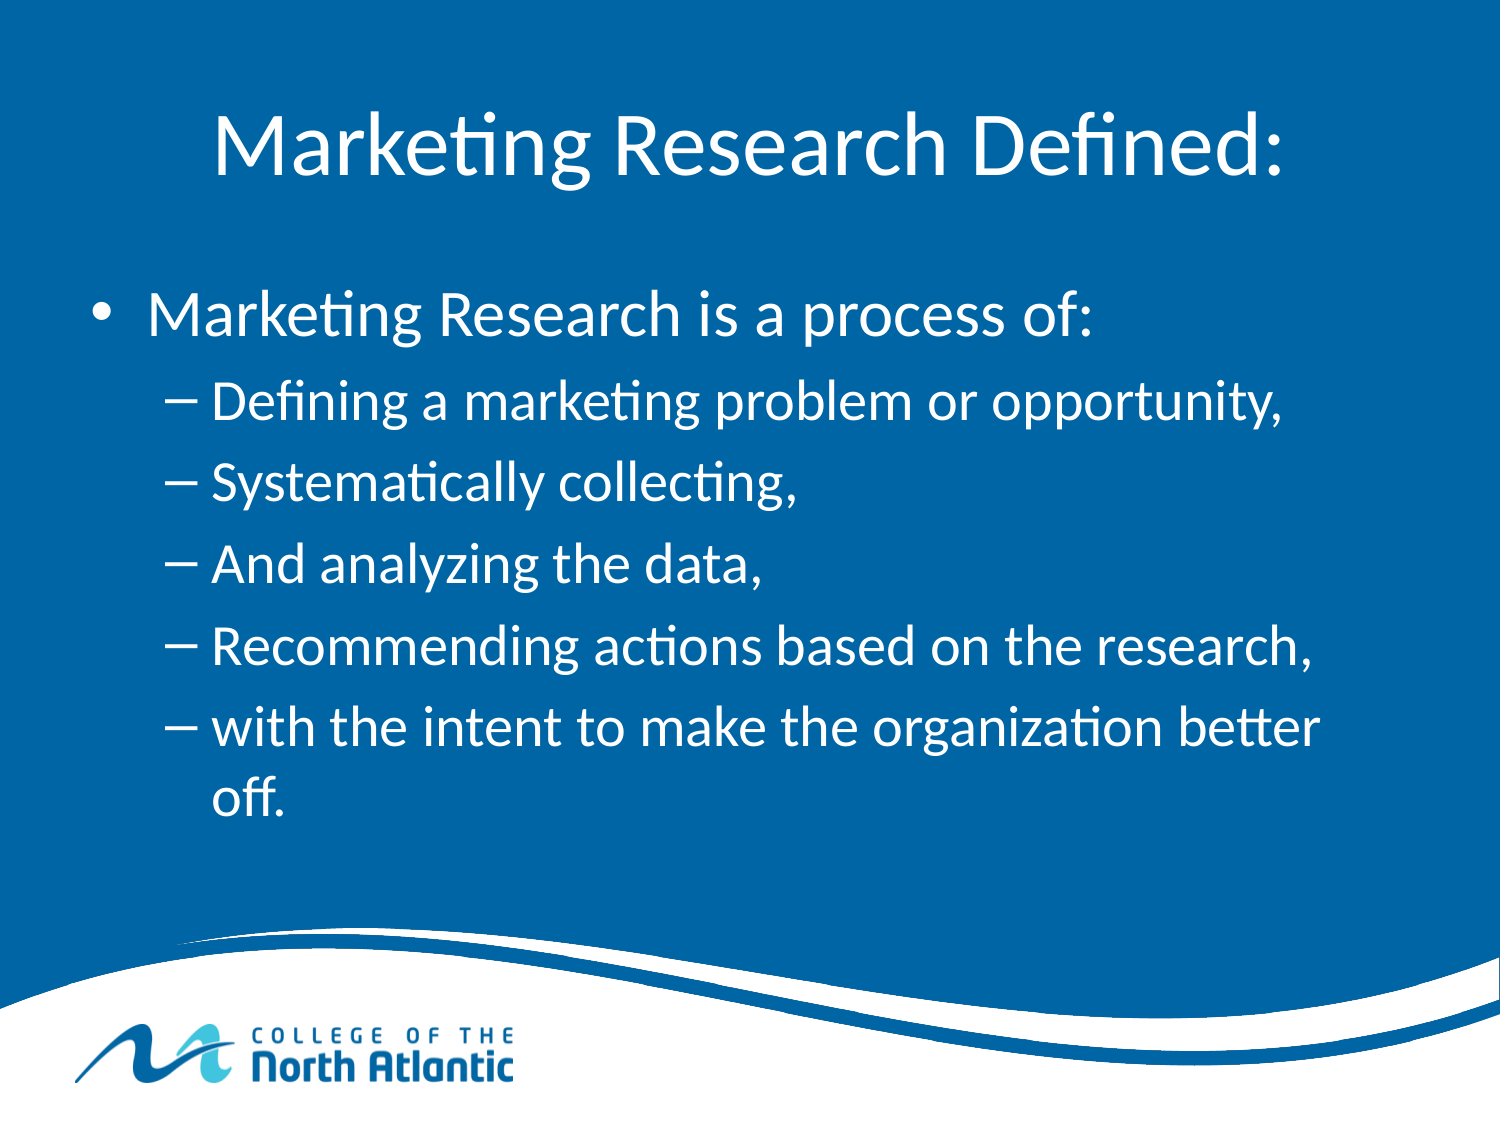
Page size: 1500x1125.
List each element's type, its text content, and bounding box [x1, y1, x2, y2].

picture [0, 928, 1500, 1125]
title Marketing Research Defined: [75, 45, 1425, 233]
list Marketing Research is a process of: Defining a marketing problem or opportunity, Systematically collecting, And analyzing the data, Recommending actions based on the research, with the intent to make the organization better off. [75, 262, 1425, 900]
